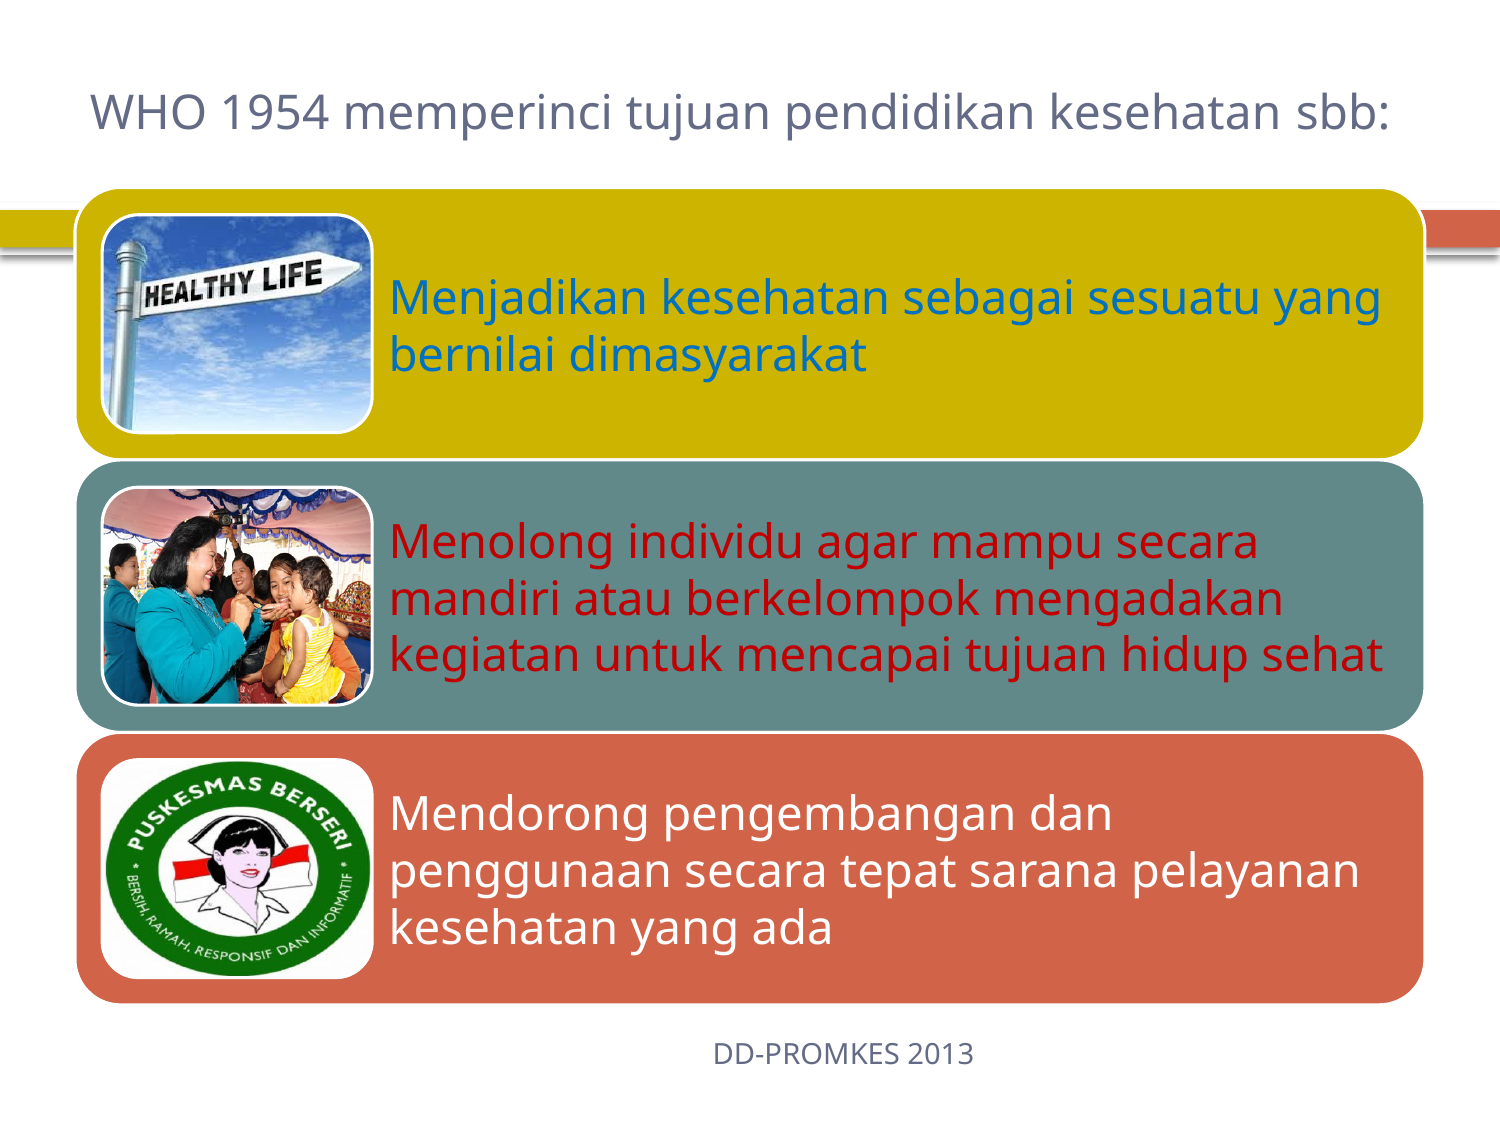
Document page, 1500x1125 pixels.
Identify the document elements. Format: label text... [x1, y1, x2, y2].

footer DD-PROMKES 2013 [99, 1024, 990, 1085]
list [74, 187, 1426, 1006]
title WHO 1954 memperinci tujuan pendidikan kesehatan sbb: [75, 45, 1425, 175]
